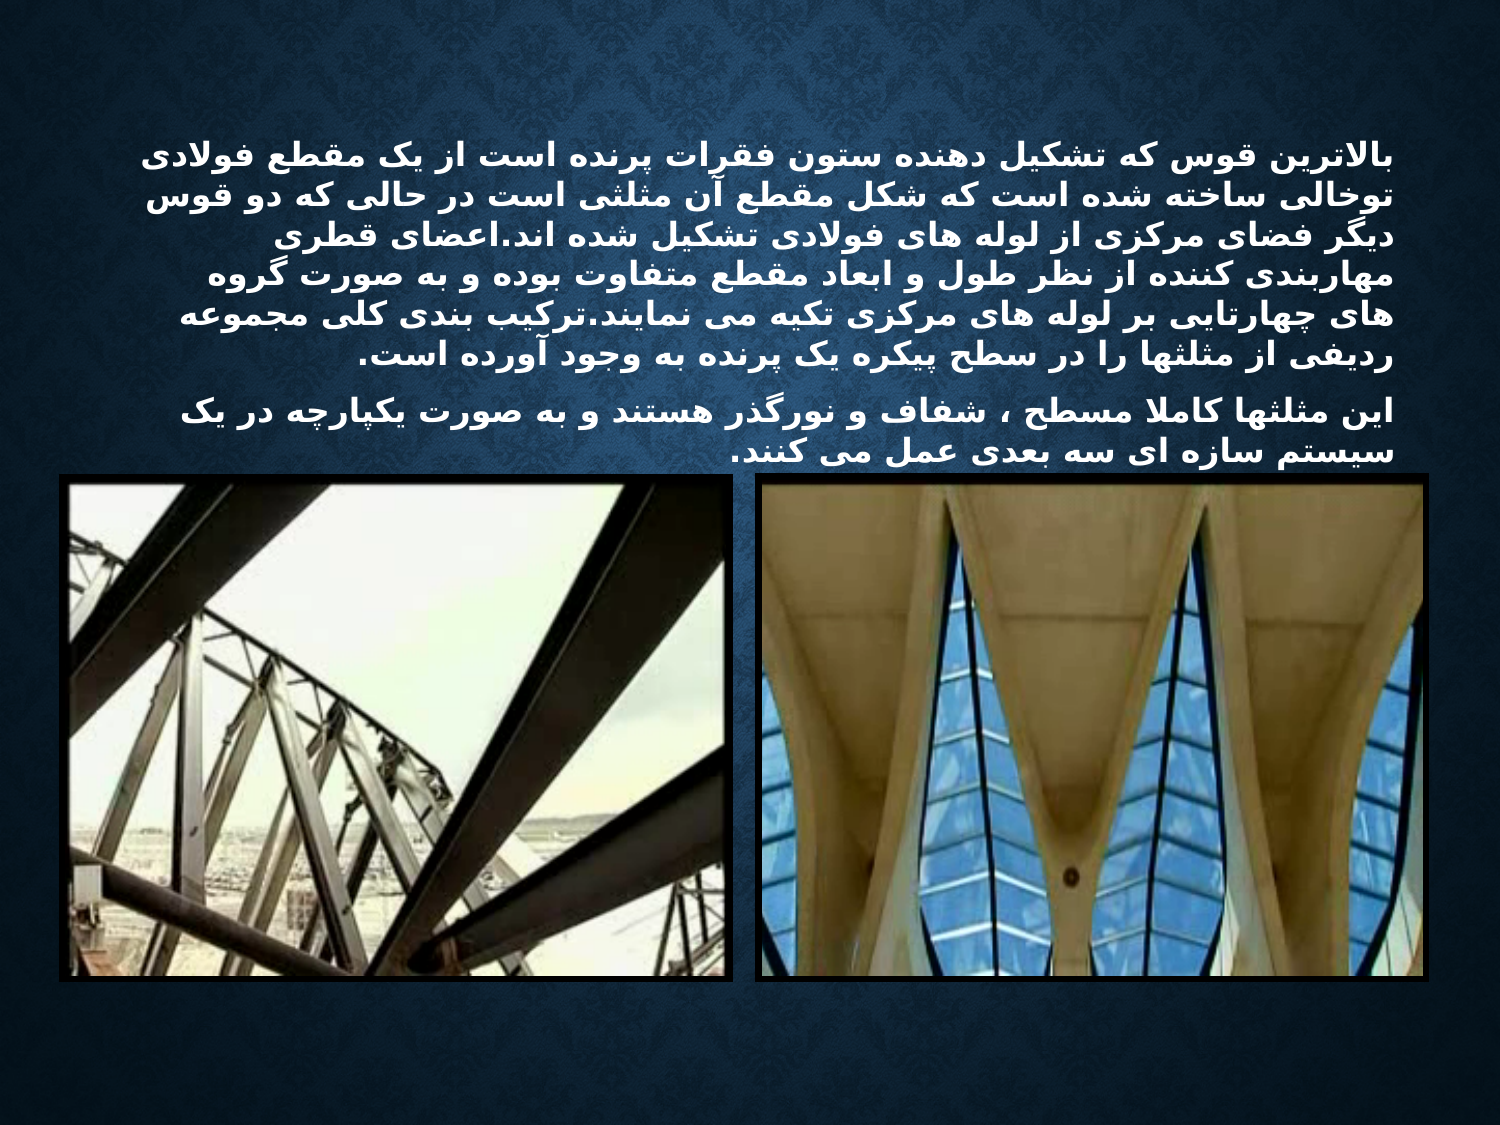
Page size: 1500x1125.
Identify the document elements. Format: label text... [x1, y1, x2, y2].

picture [761, 479, 1424, 977]
picture [64, 479, 727, 977]
text_box بالاترین قوس که تشکیل دهنده ستون فقرات پرنده است از یک مقطع فولادی توخالی ساخته شده است که شکل مقطع آن مثلثی است در حالی که دو قوس دیگر فضای مرکزی از لوله های فولادی تشکیل شده اند.اعضای قطری مهاربندی کننده از نظر طول و ابعاد مقطع متفاوت بوده و به صورت گروه های چهارتایی بر لوله های مرکزی تکیه می نمایند.ترکیب بندی کلی مجموعه ردیفی از مثلثها را در سطح پیکره یک پرنده به وجود آورده است. این مثلثها کاملا مسطح ، شفاف و نورگذر هستند و به صورت یکپارچه در یک سیستم سازه ای سه بعدی عمل می کنند. [118, 125, 1412, 477]
